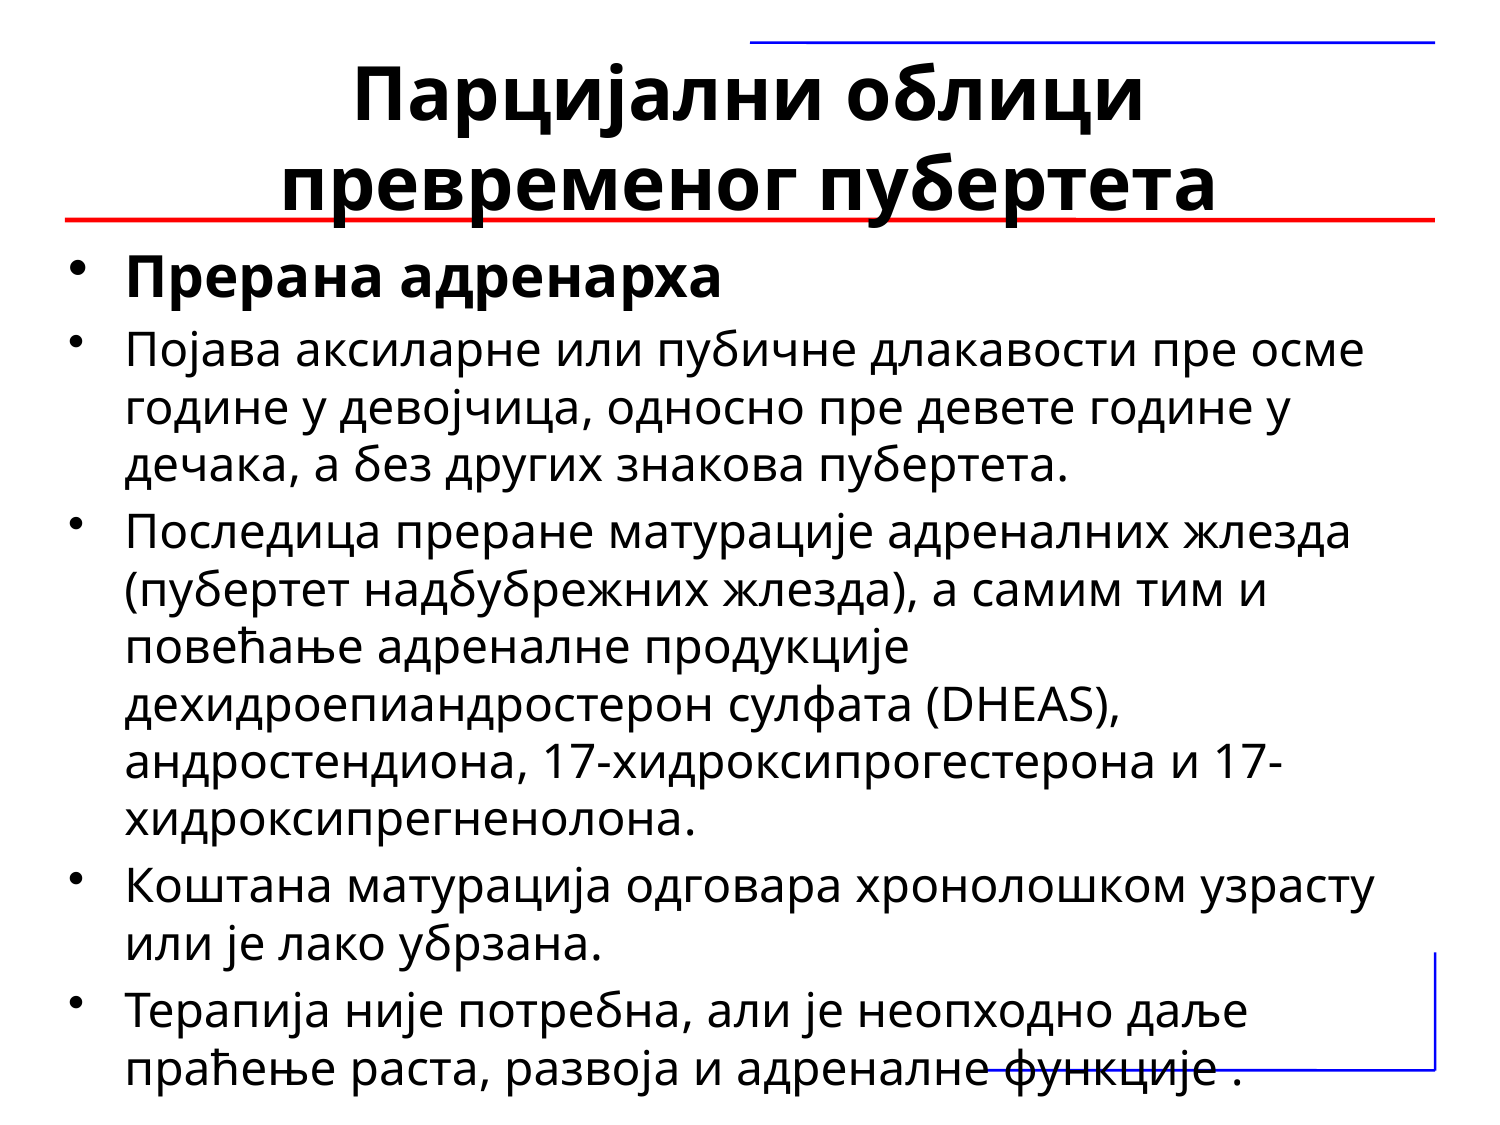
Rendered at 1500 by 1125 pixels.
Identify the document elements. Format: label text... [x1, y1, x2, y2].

title Парцијални облици превременог пубертета [74, 19, 1424, 233]
list Прерана адренарха Појава аксиларне или пубичне длакавости пре осме године у девојчица, односно пре девете године у дечака, а без других знакова пубертета. Последица преране матурације адреналних жлезда (пубертет надбубрежних жлезда), а самим тим и повећање адреналне продукције дехидроепиандростерон сулфата (DHEAS), андростендиона, 17-хидроксипрогестерона и 17-хидроксипрегненолона. Коштана матурација одговара хронолошком узрасту или је лако убрзана. Терапија није потребна, али је неопходно даље праћење рaстa, рaзвојa и aдренaлне функције . [52, 231, 1404, 956]
